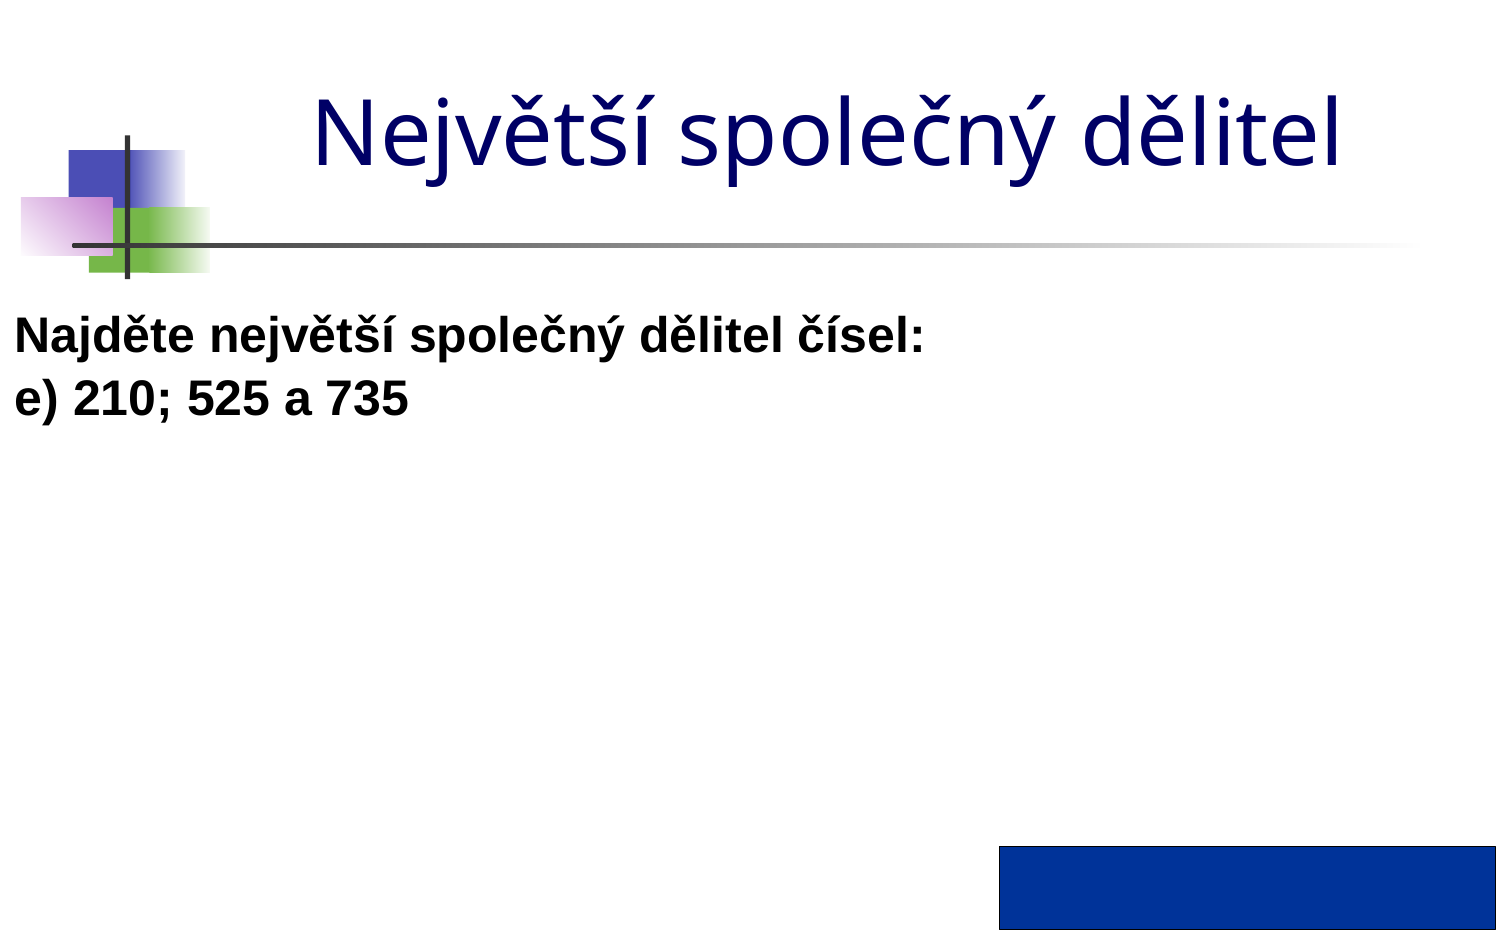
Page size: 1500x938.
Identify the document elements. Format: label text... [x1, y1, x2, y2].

text_box e) 210; 525 a 735 [0, 357, 514, 433]
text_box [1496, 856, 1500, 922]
title Největší společný dělitel [188, 29, 1468, 230]
text_box Najděte největší společný dělitel čísel: [0, 295, 1211, 370]
text_box [999, 846, 1496, 930]
